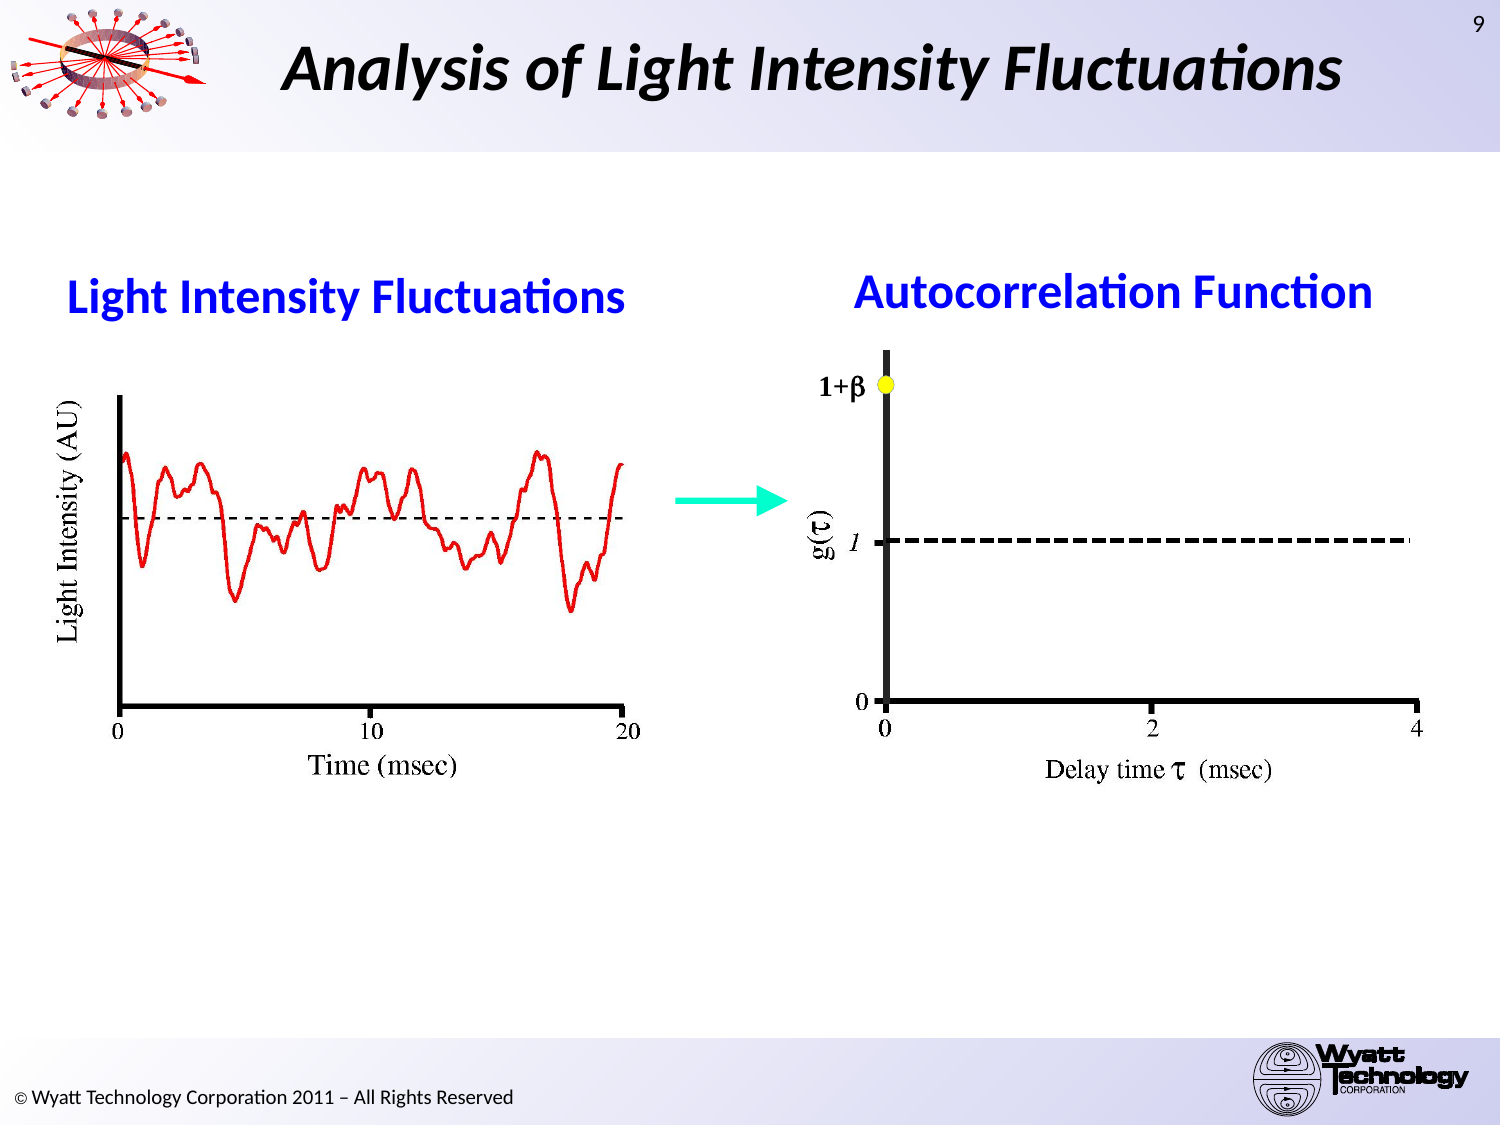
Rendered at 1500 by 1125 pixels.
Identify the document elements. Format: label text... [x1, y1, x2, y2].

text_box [801, 250, 1426, 789]
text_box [43, 255, 650, 779]
text_box [675, 490, 788, 512]
title Analysis of Light Intensity Fluctuations [217, 16, 1424, 112]
